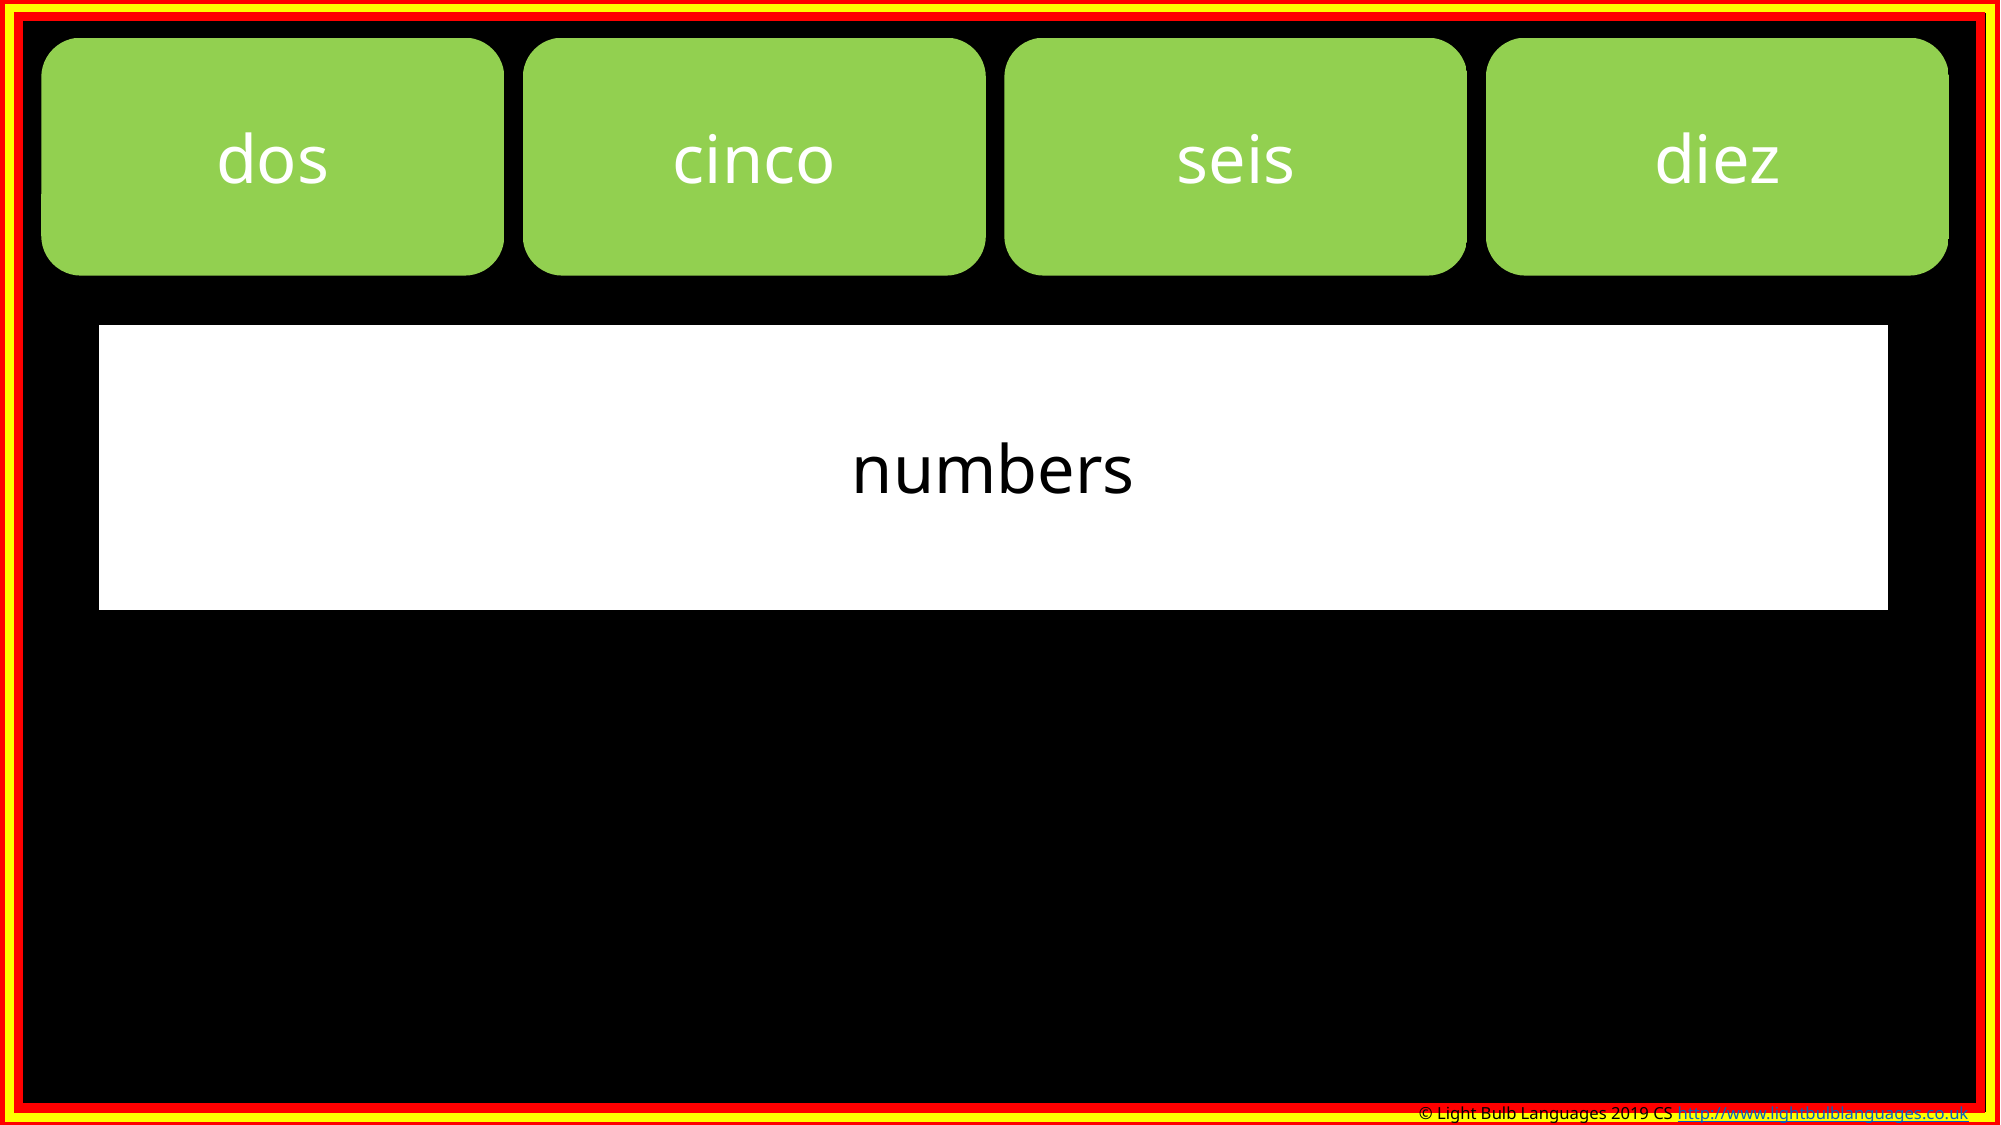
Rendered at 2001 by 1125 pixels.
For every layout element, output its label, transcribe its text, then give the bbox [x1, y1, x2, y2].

text_box [9, 8, 1992, 1118]
text_box dos [40, 36, 506, 277]
text_box diez [1484, 36, 1950, 277]
text_box [0, 0, 2000, 1125]
text_box [17, 15, 1982, 1109]
text_box seis [1003, 36, 1469, 277]
text_box © Light Bulb Languages 2019 CS http://www.lightbulblanguages.co.uk [1404, 1095, 2000, 1125]
text_box cinco [521, 36, 987, 277]
text_box numbers [99, 325, 1888, 610]
